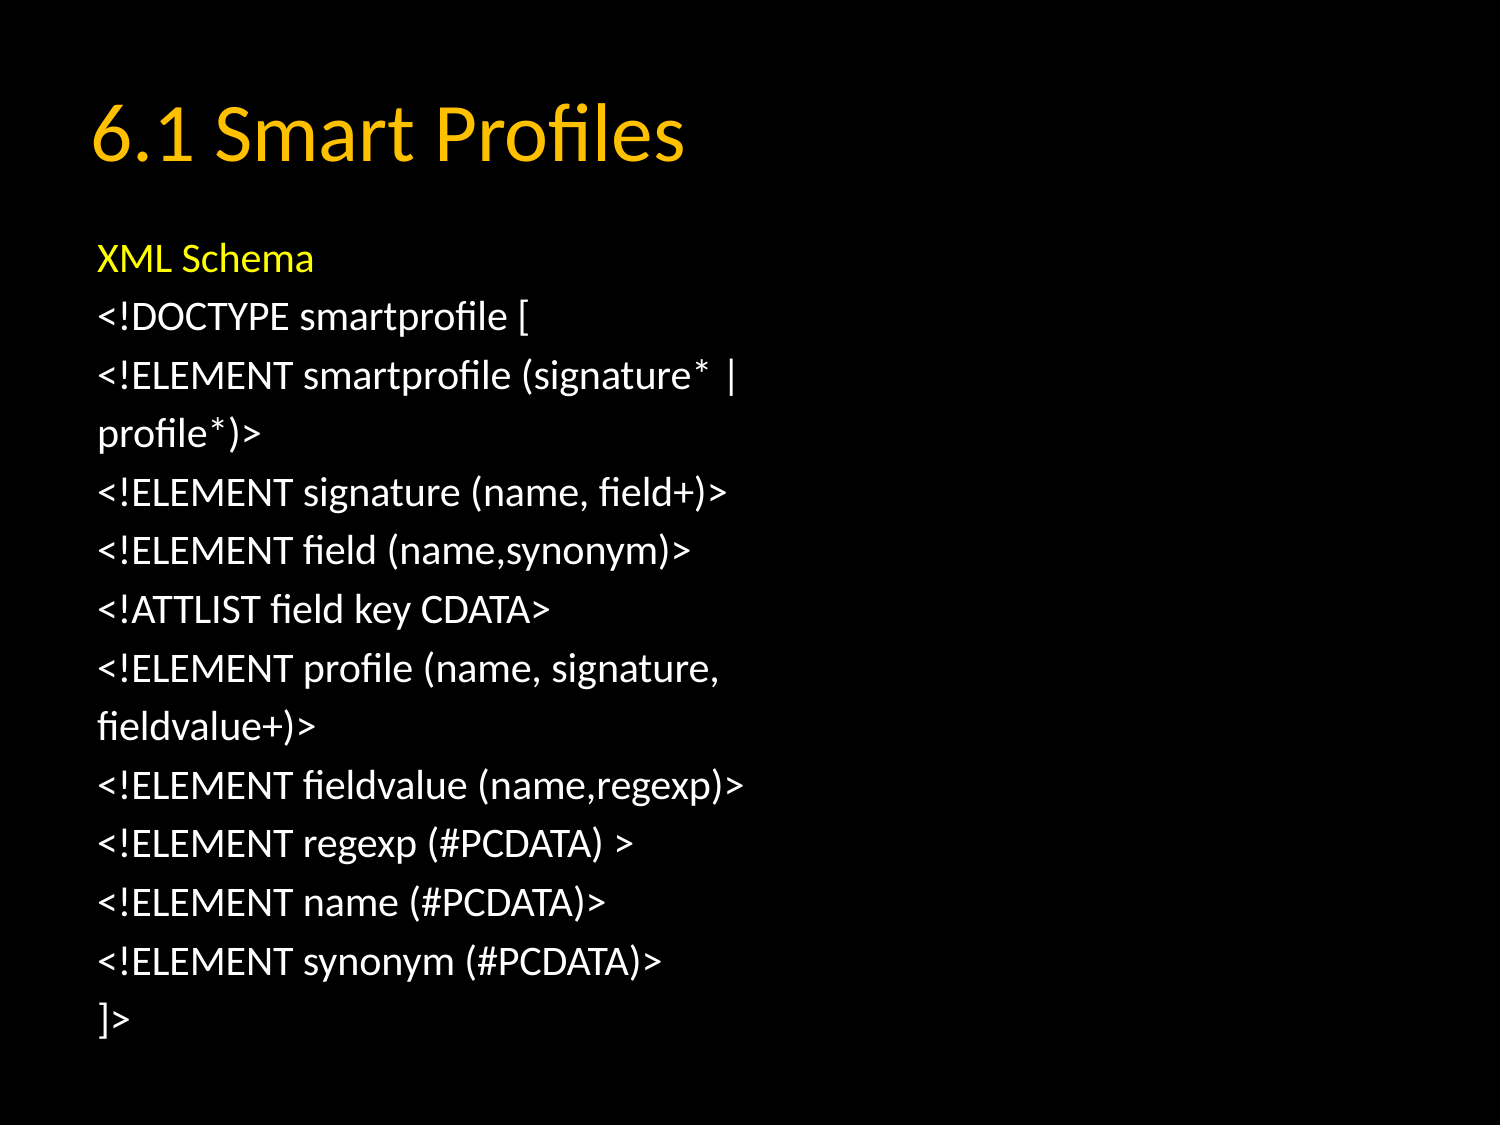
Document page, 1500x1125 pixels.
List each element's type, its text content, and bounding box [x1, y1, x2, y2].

list XML Schema <!DOCTYPE smartprofile [ <!ELEMENT smartprofile (signature* | profile*)> <!ELEMENT signature (name, field+)> <!ELEMENT field (name,synonym)> <!ATTLIST field key CDATA> <!ELEMENT profile (name, signature, fieldvalue+)> <!ELEMENT fieldvalue (name,regexp)> <!ELEMENT regexp (#PCDATA) > <!ELEMENT name (#PCDATA)> <!ELEMENT synonym (#PCDATA)> ]> [82, 222, 1454, 1055]
title 6.1 Smart Profiles [75, 45, 1425, 211]
